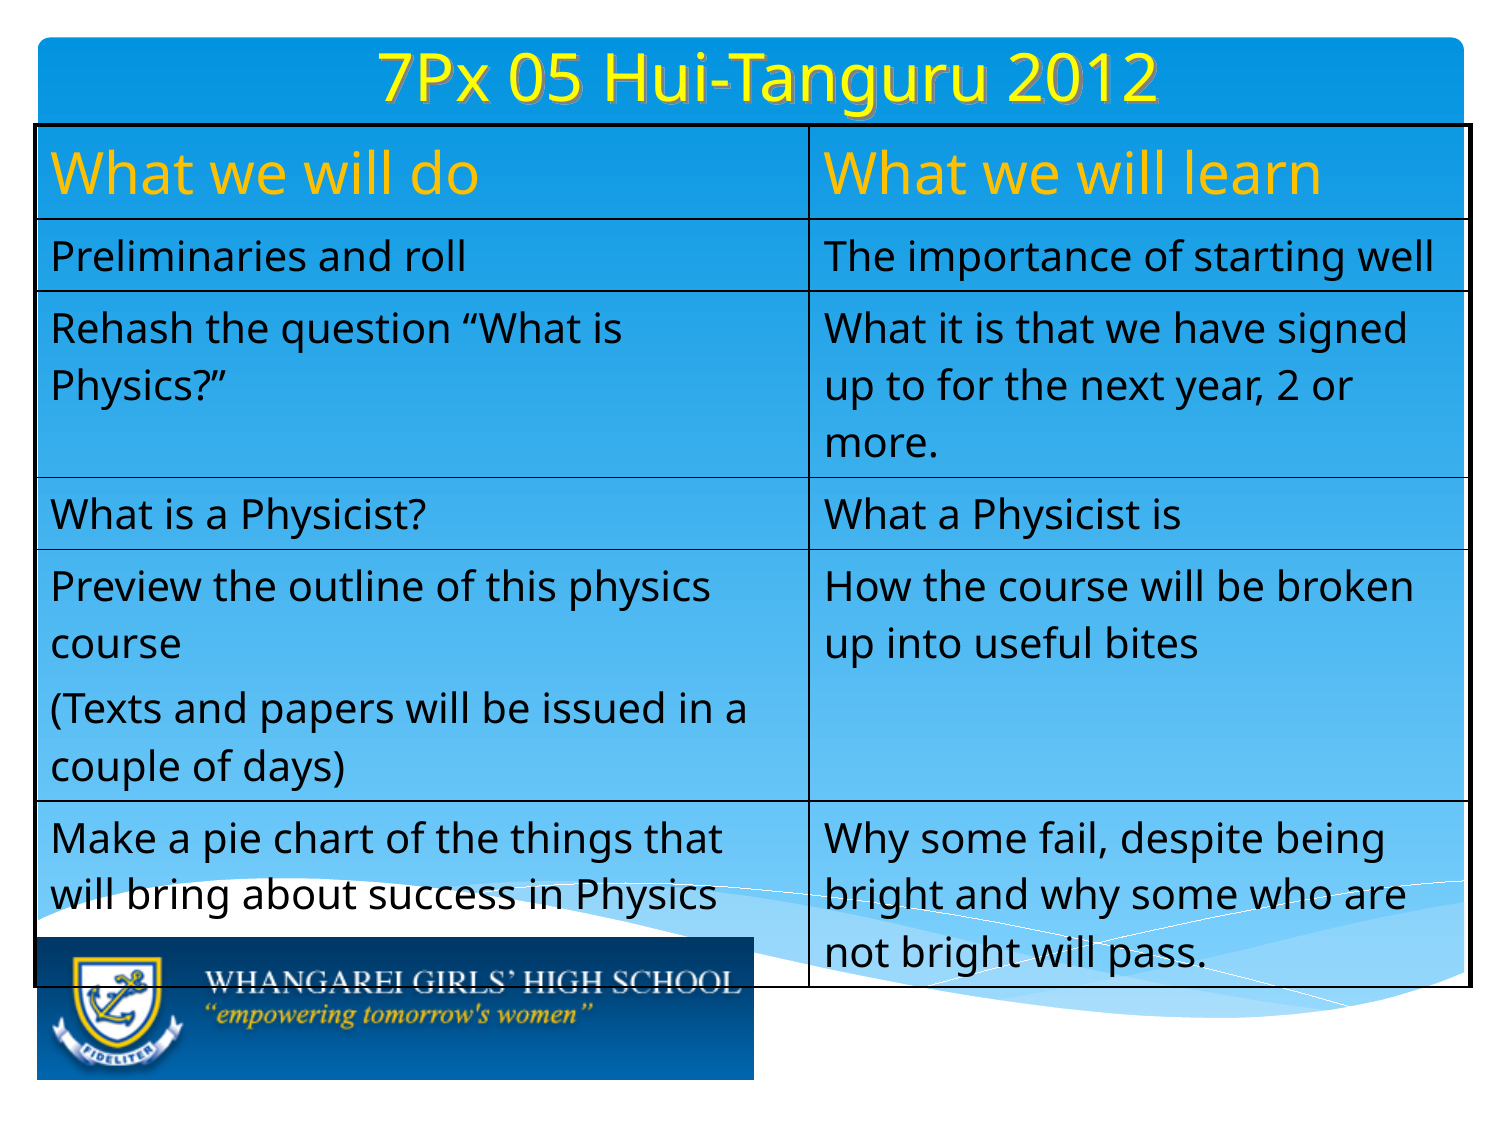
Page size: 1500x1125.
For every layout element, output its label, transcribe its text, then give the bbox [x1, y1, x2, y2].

table_cell Preliminaries and roll [37, 220, 808, 290]
table_cell How the course will be broken up into useful bites [810, 550, 1468, 800]
table_cell Preview the outline of this physics course (Texts and papers will be issued in a couple of days) [37, 550, 808, 800]
table_cell What is a Physicist? [37, 478, 808, 549]
picture [37, 937, 754, 1080]
table_cell The importance of starting well [810, 220, 1468, 290]
table_cell What it is that we have signed up to for the next year, 2 or more. [810, 292, 1468, 477]
table_cell Rehash the question “What is Physics?” [37, 292, 808, 477]
table_cell Why some fail, despite being bright and why some who are not bright will pass. [810, 802, 1468, 986]
table_cell Make a pie chart of the things that will bring about success in Physics [37, 802, 808, 986]
text_box 7Px 05 Hui-Tanguru 2012 [162, 24, 1375, 123]
table_header What we will learn [810, 127, 1468, 218]
table_cell What a Physicist is [810, 478, 1468, 549]
table_header What we will do [37, 127, 808, 218]
